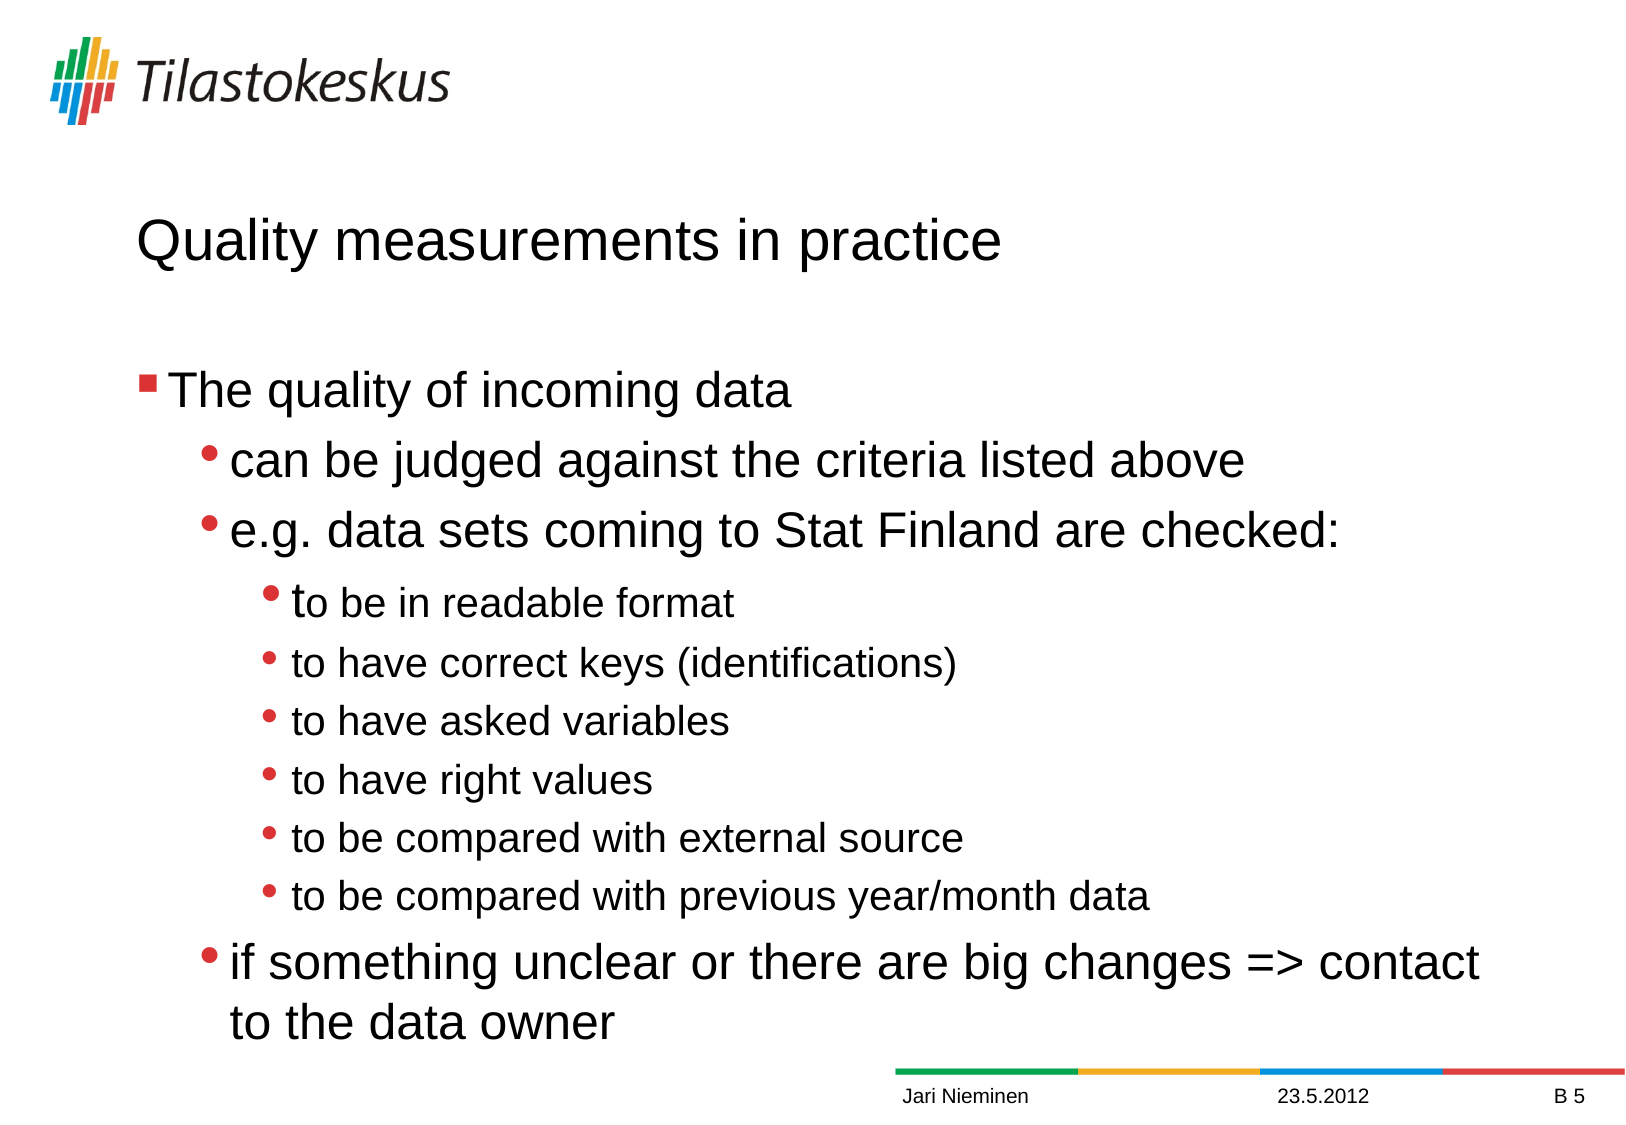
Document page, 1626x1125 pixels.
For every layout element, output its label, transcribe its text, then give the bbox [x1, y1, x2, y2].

slide_number B 5 [1509, 1074, 1601, 1125]
picture [50, 37, 450, 125]
title Quality measurements in practice [121, 137, 1504, 338]
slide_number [1262, 1074, 1509, 1125]
list The quality of incoming data can be judged against the criteria listed above e.g. data sets coming to Stat Finland are checked: to be in readable format to have correct keys (identifications) to have asked variables to have right values to be compared with external source to be compared with previous year/month data if something unclear or there are big changes => contact to the data owner [121, 349, 1504, 1001]
footer Jari Nieminen [887, 1074, 1251, 1125]
